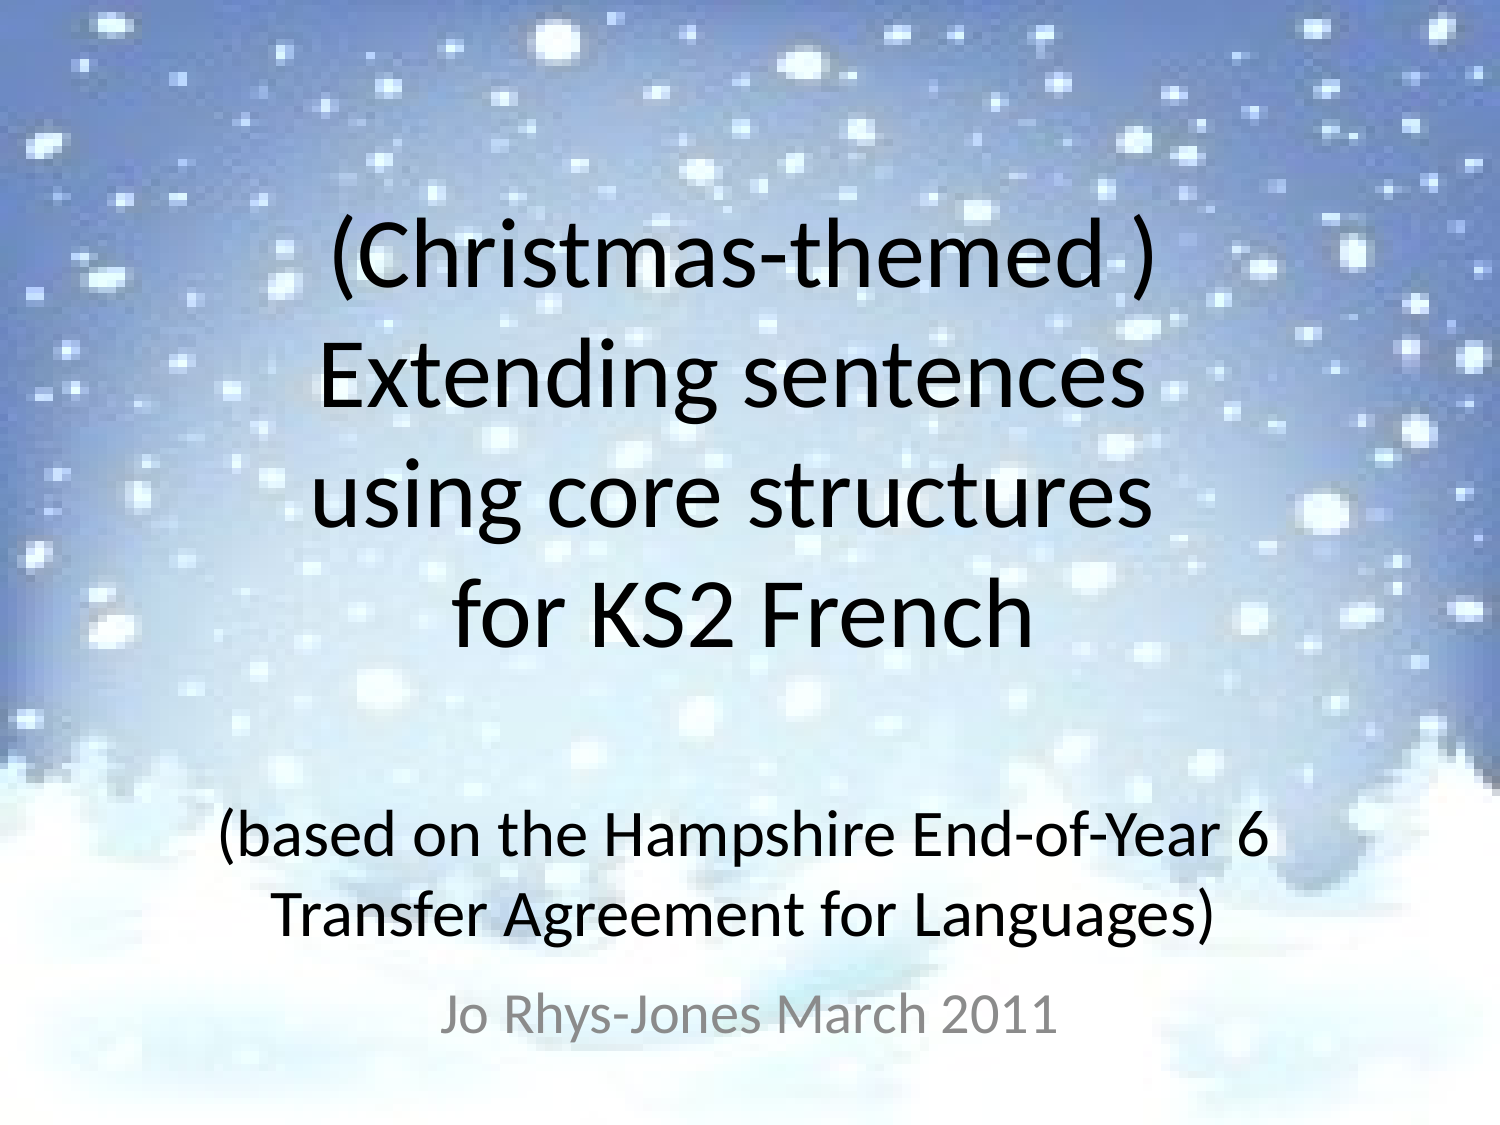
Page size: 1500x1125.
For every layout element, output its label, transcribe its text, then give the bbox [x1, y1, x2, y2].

picture [0, 0, 1500, 1125]
subtitle Jo Rhys-Jones March 2011 [224, 967, 1276, 1071]
title (Christmas-themed ) Extending sentences using core structures for KS2 French (based on the Hampshire End-of-Year 6 Transfer Agreement for Languages) [88, 196, 1400, 941]
